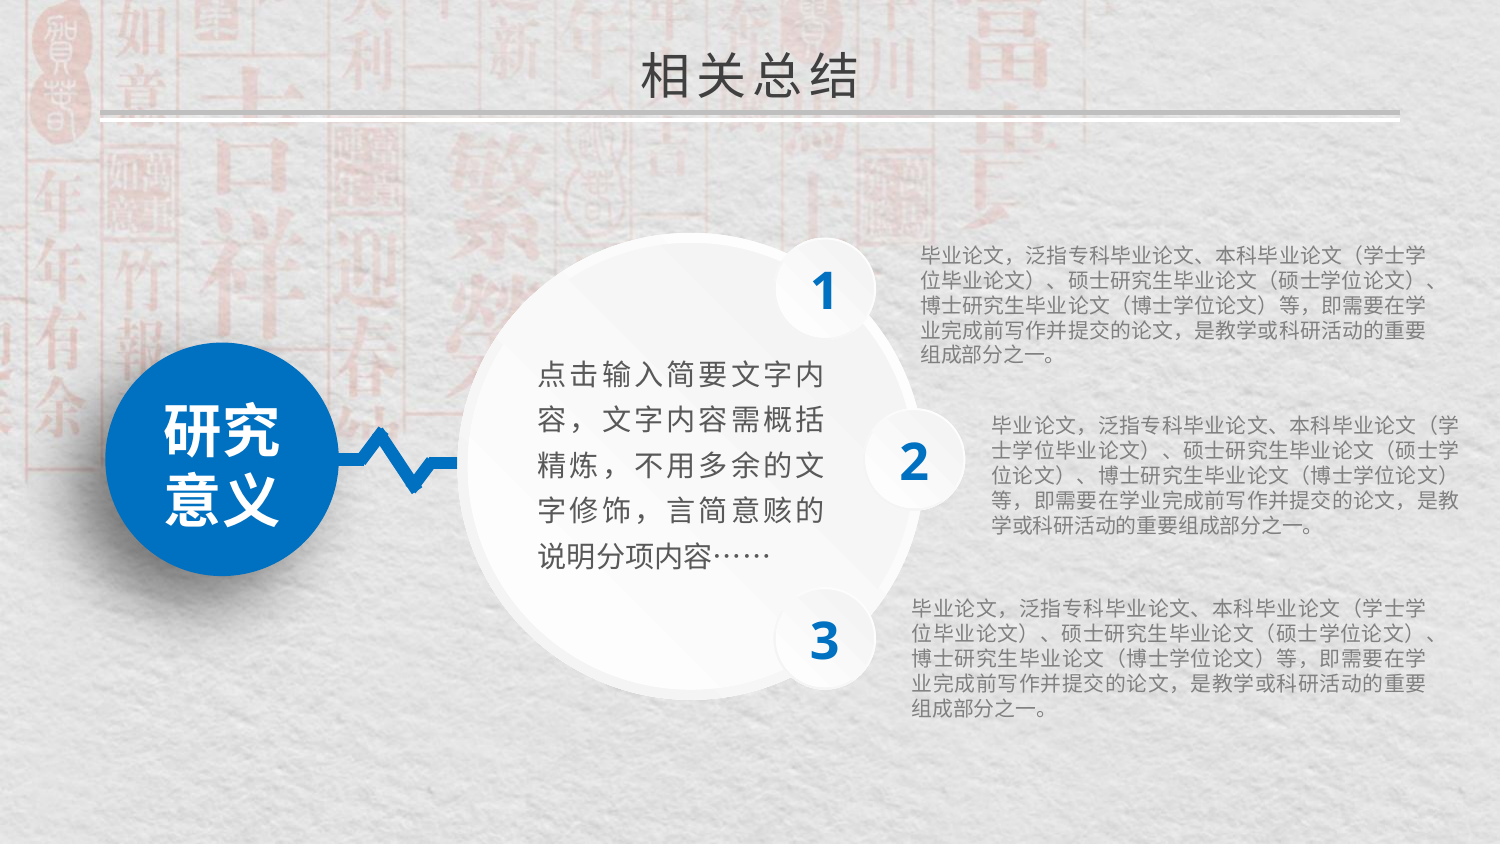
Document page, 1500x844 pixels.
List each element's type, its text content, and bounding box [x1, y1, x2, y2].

text_box [103, 340, 337, 579]
text_box 毕业论文，泛指专科毕业论文、本科毕业论文（学士学位毕业论文）、硕士研究生毕业论文（硕士学位论文）、博士研究生毕业论文（博士学位论文）等，即需要在学业完成前写作并提交的论文，是教学或科研活动的重要组成部分之一。 [991, 412, 1460, 538]
text_box 研究 意义 [163, 394, 281, 535]
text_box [773, 586, 877, 690]
picture [0, 0, 1500, 844]
text_box 毕业论文，泛指专科毕业论文、本科毕业论文（学士学位毕业论文）、硕士研究生毕业论文（硕士学位论文）、博士研究生毕业论文（博士学位论文）等，即需要在学业完成前写作并提交的论文，是教学或科研活动的重要组成部分之一。 [929, 242, 1427, 368]
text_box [289, 429, 452, 491]
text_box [773, 237, 877, 341]
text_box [862, 407, 966, 511]
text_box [457, 232, 925, 701]
text_box 相关总结 [625, 37, 875, 112]
text_box 毕业论文，泛指专科毕业论文、本科毕业论文（学士学位毕业论文）、硕士研究生毕业论文（硕士学位论文）、博士研究生毕业论文（博士学位论文）等，即需要在学业完成前写作并提交的论文，是教学或科研活动的重要组成部分之一。 [911, 595, 1427, 721]
